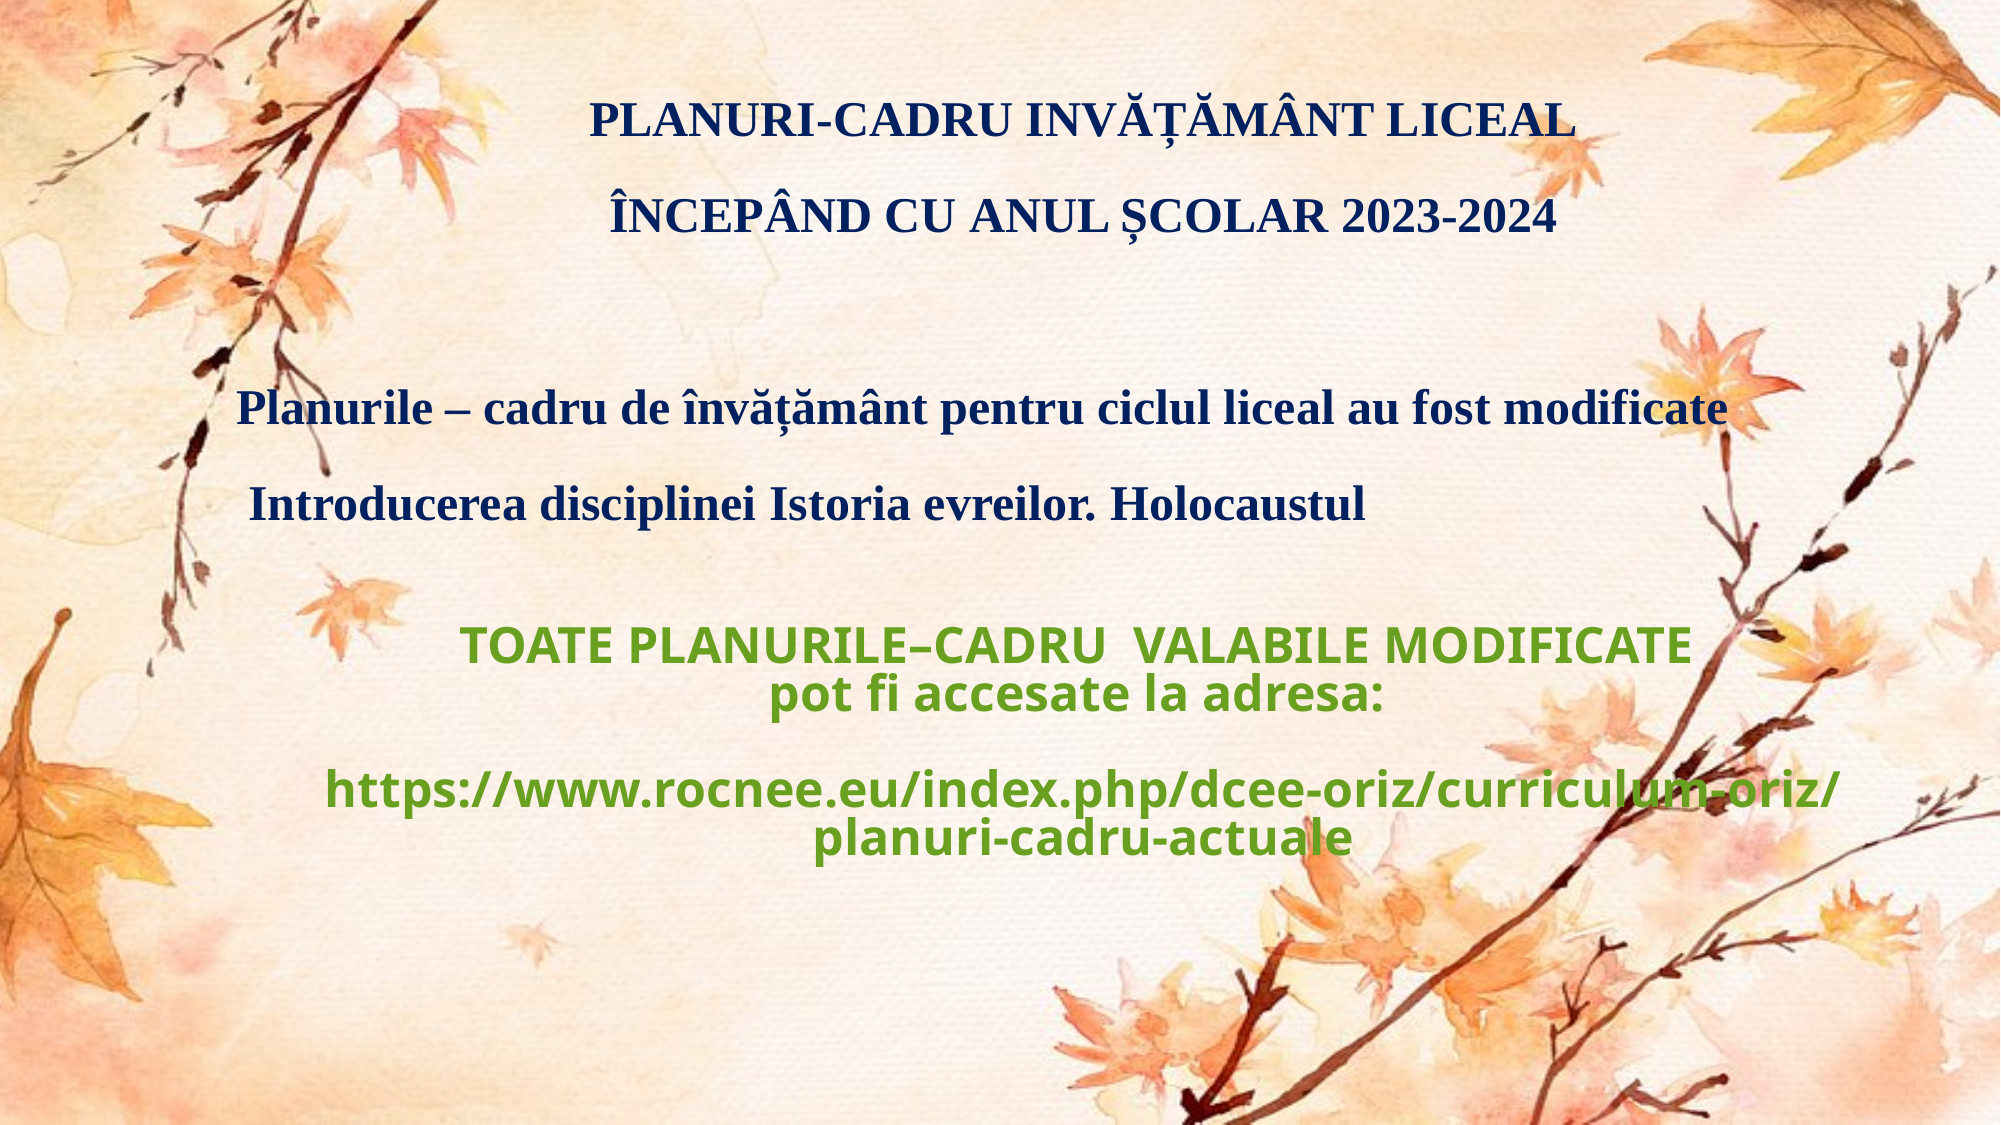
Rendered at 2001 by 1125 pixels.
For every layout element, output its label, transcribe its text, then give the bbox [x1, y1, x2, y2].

list PLANURI-CADRU INVĂȚĂMÂNT LICEAL ÎNCEPÂND CU ANUL ȘCOLAR 2023-2024 Planurile – cadru de învățământ pentru ciclul liceal au fost modificate Introducerea disciplinei Istoria evreilor. Holocaustul TOATE PLANURILE–CADRU VALABILE MODIFICATE pot fi accesate la adresa: https://www.rocnee.eu/index.php/dcee-oriz/curriculum-oriz/planuri-cadru-actuale [220, 90, 1946, 914]
picture [0, 0, 2001, 1125]
